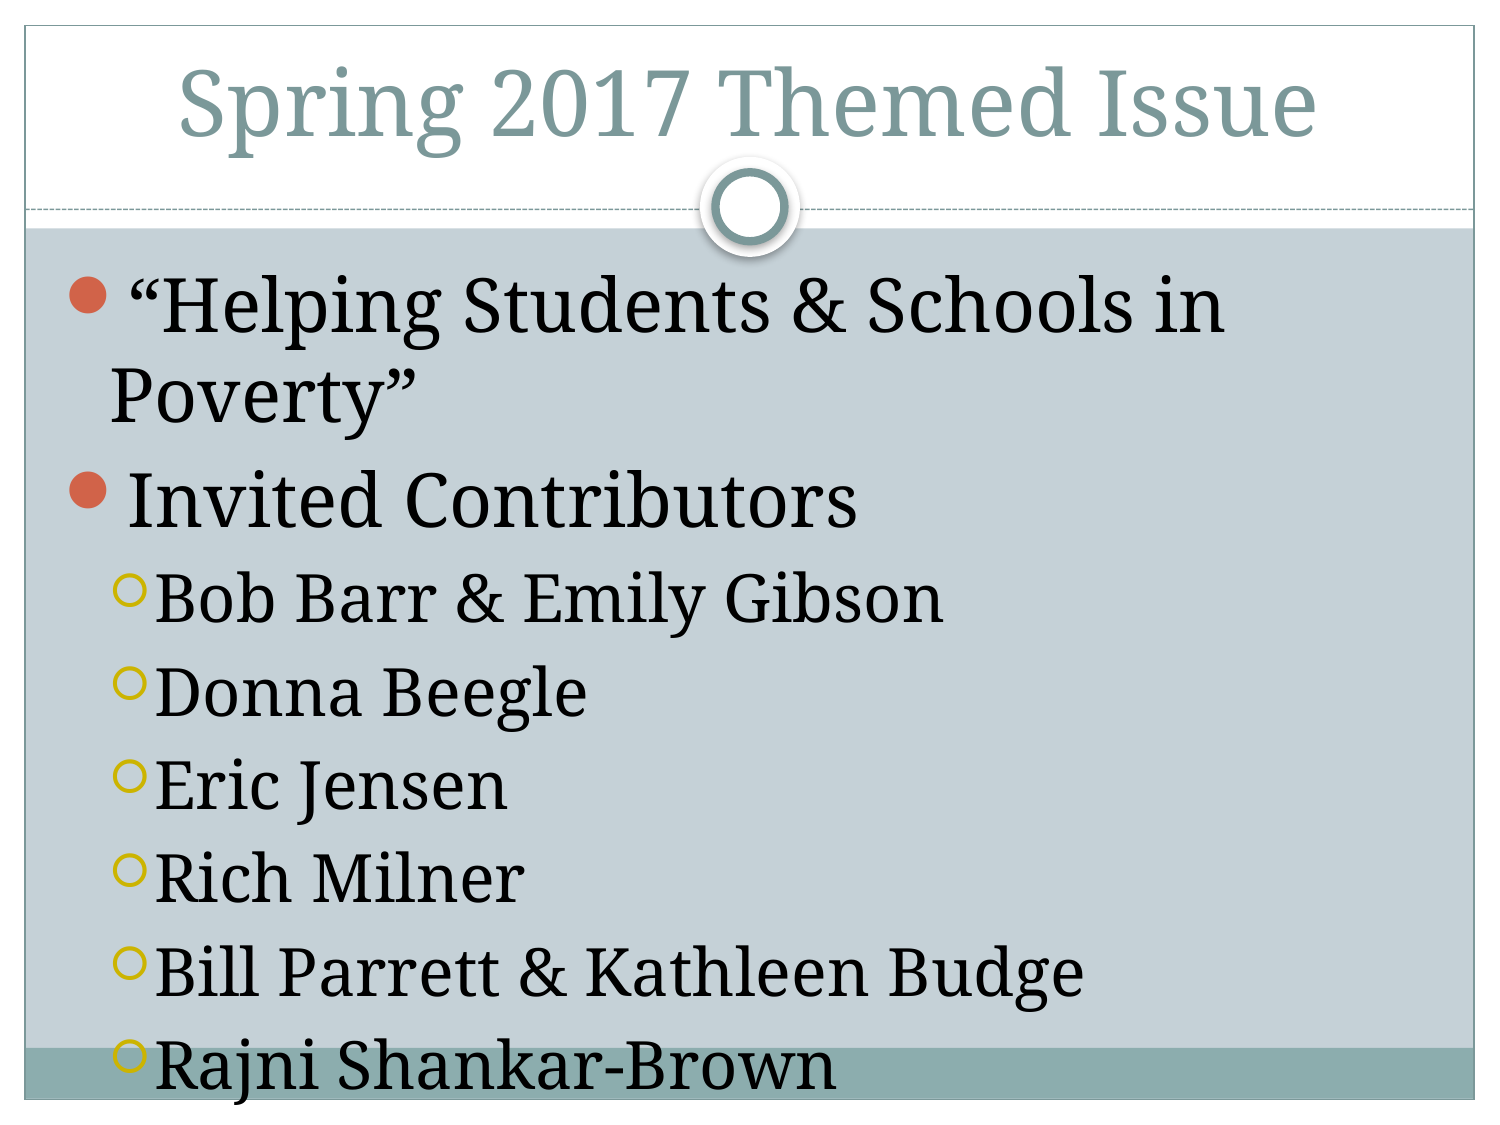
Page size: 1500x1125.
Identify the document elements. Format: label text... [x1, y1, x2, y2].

title Spring 2017 Themed Issue [49, 37, 1450, 162]
list “Helping Students & Schools in Poverty” Invited Contributors Bob Barr & Emily Gibson Donna Beegle Eric Jensen Rich Milner Bill Parrett & Kathleen Budge Rajni Shankar-Brown [49, 250, 1463, 1038]
